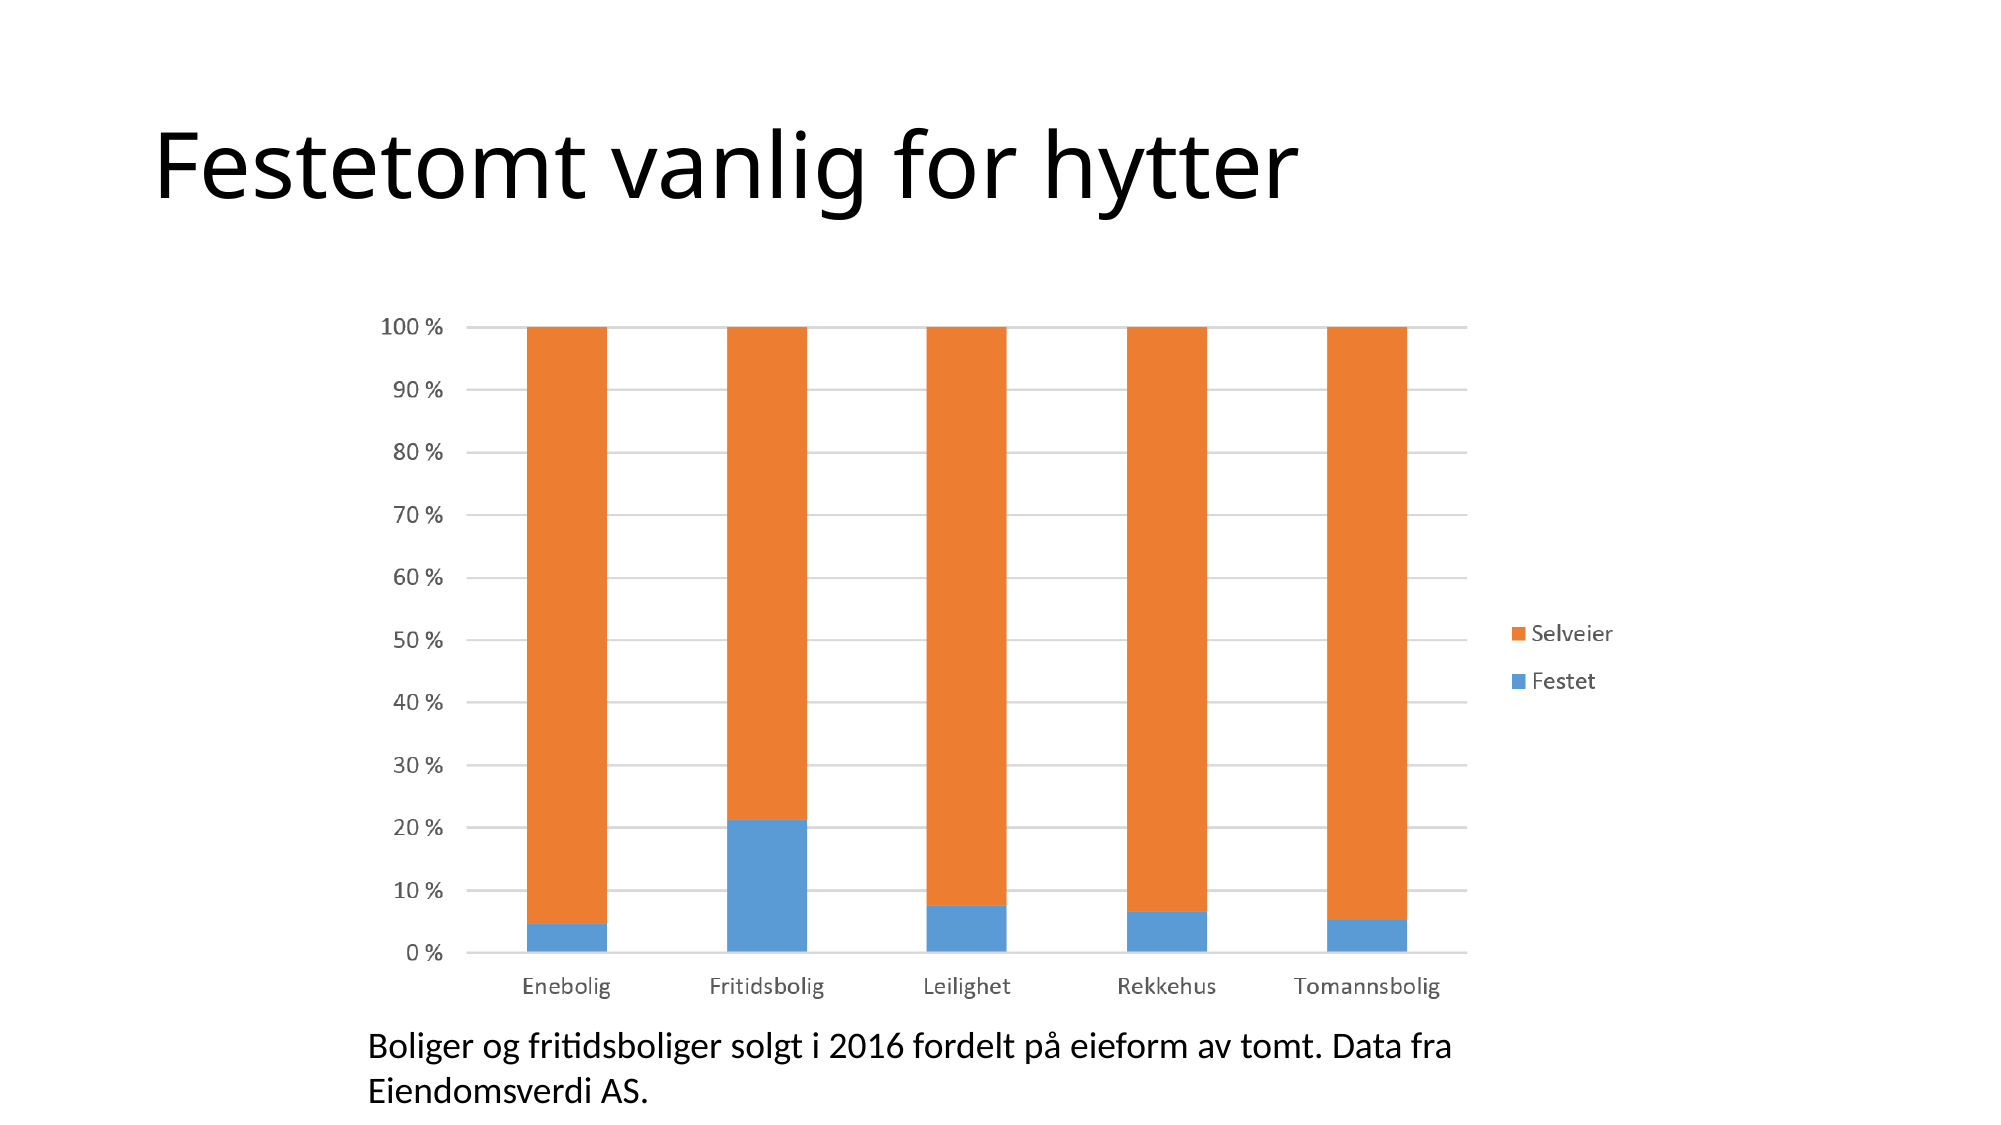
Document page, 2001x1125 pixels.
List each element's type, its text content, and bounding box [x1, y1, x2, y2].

title Festetomt vanlig for hytter [137, 59, 1863, 278]
text_box Boliger og fritidsboliger solgt i 2016 fordelt på eieform av tomt. Data fra Eiendomsverdi AS. [353, 1013, 1647, 1118]
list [367, 299, 1633, 1014]
